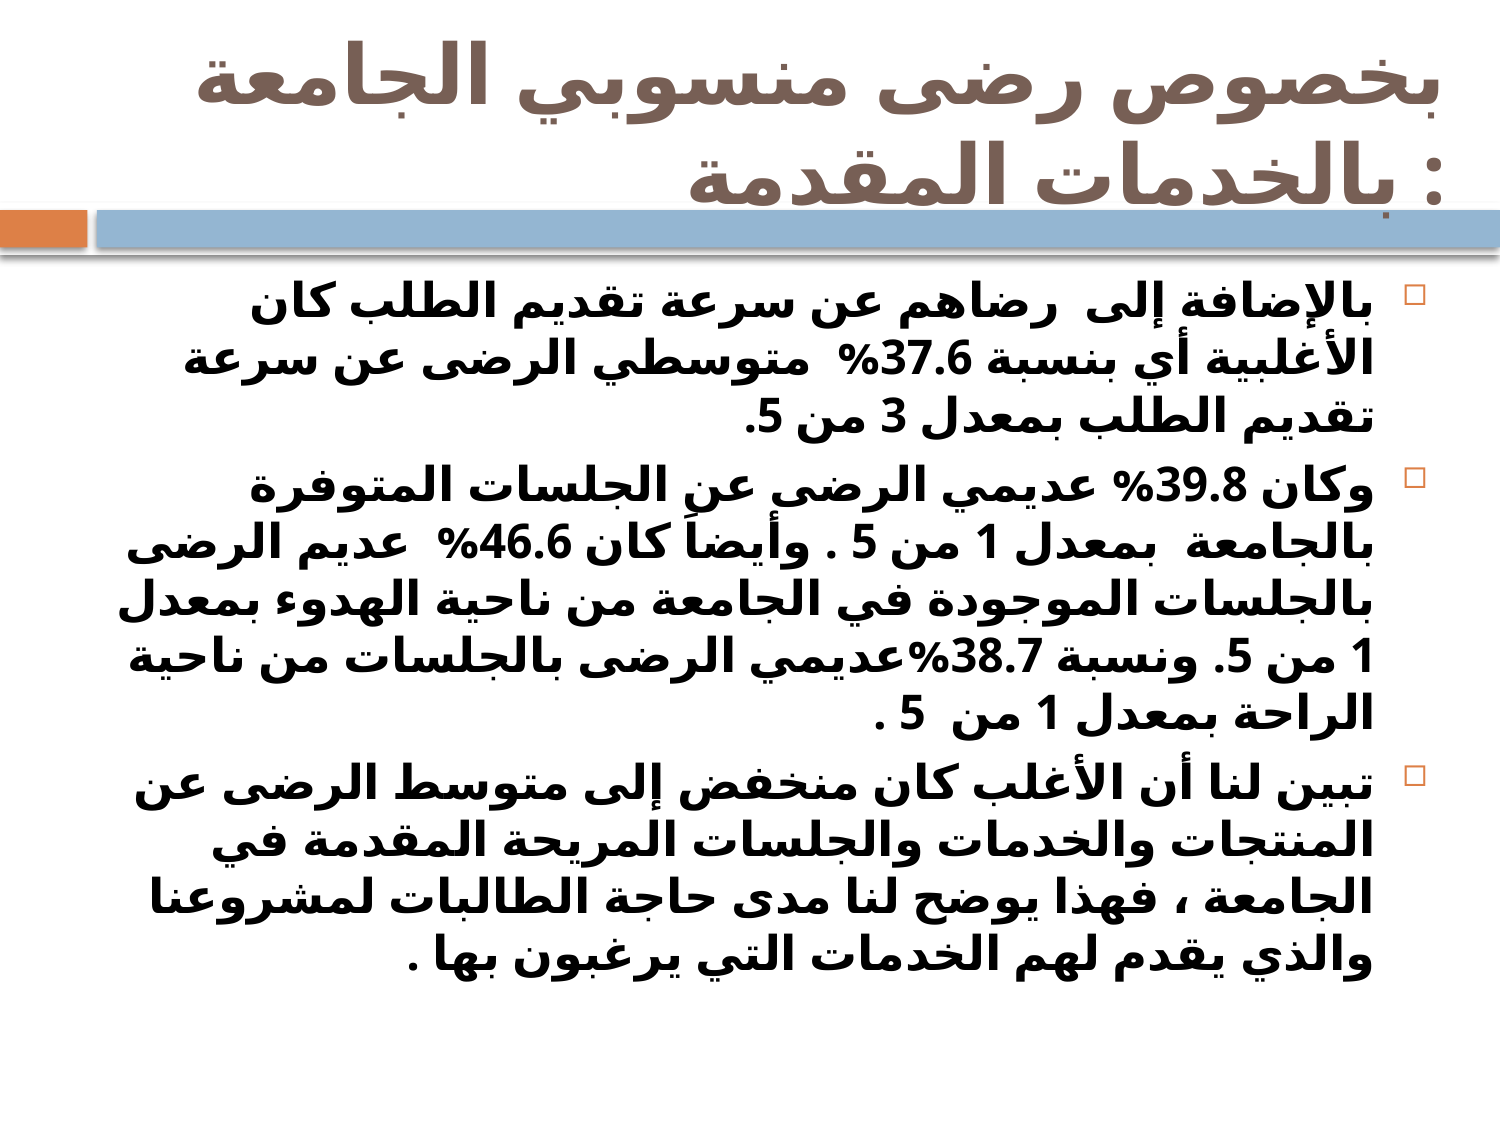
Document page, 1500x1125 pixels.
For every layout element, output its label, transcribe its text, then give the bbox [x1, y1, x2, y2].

title بخصوص رضى منسوبي الجامعة بالخدمات المقدمة : [123, 90, 1462, 253]
list بالإضافة إلى رضاهم عن سرعة تقديم الطلب كان الأغلبية أي بنسبة 37.6% متوسطي الرضى عن سرعة تقديم الطلب بمعدل 3 من 5. وكان 39.8% عديمي الرضى عن الجلسات المتوفرة بالجامعة بمعدل 1 من 5 . وأيضاَ كان 46.6% عديم الرضى بالجلسات الموجودة في الجامعة من ناحية الهدوء بمعدل 1 من 5. ونسبة 38.7%عديمي الرضى بالجلسات من ناحية الراحة بمعدل 1 من 5 . تبين لنا أن الأغلب كان منخفض إلى متوسط الرضى عن المنتجات والخدمات والجلسات المريحة المقدمة في الجامعة ، فهذا يوضح لنا مدى حاجة الطالبات لمشروعنا والذي يقدم لهم الخدمات التي يرغبون بها . [100, 262, 1438, 1000]
